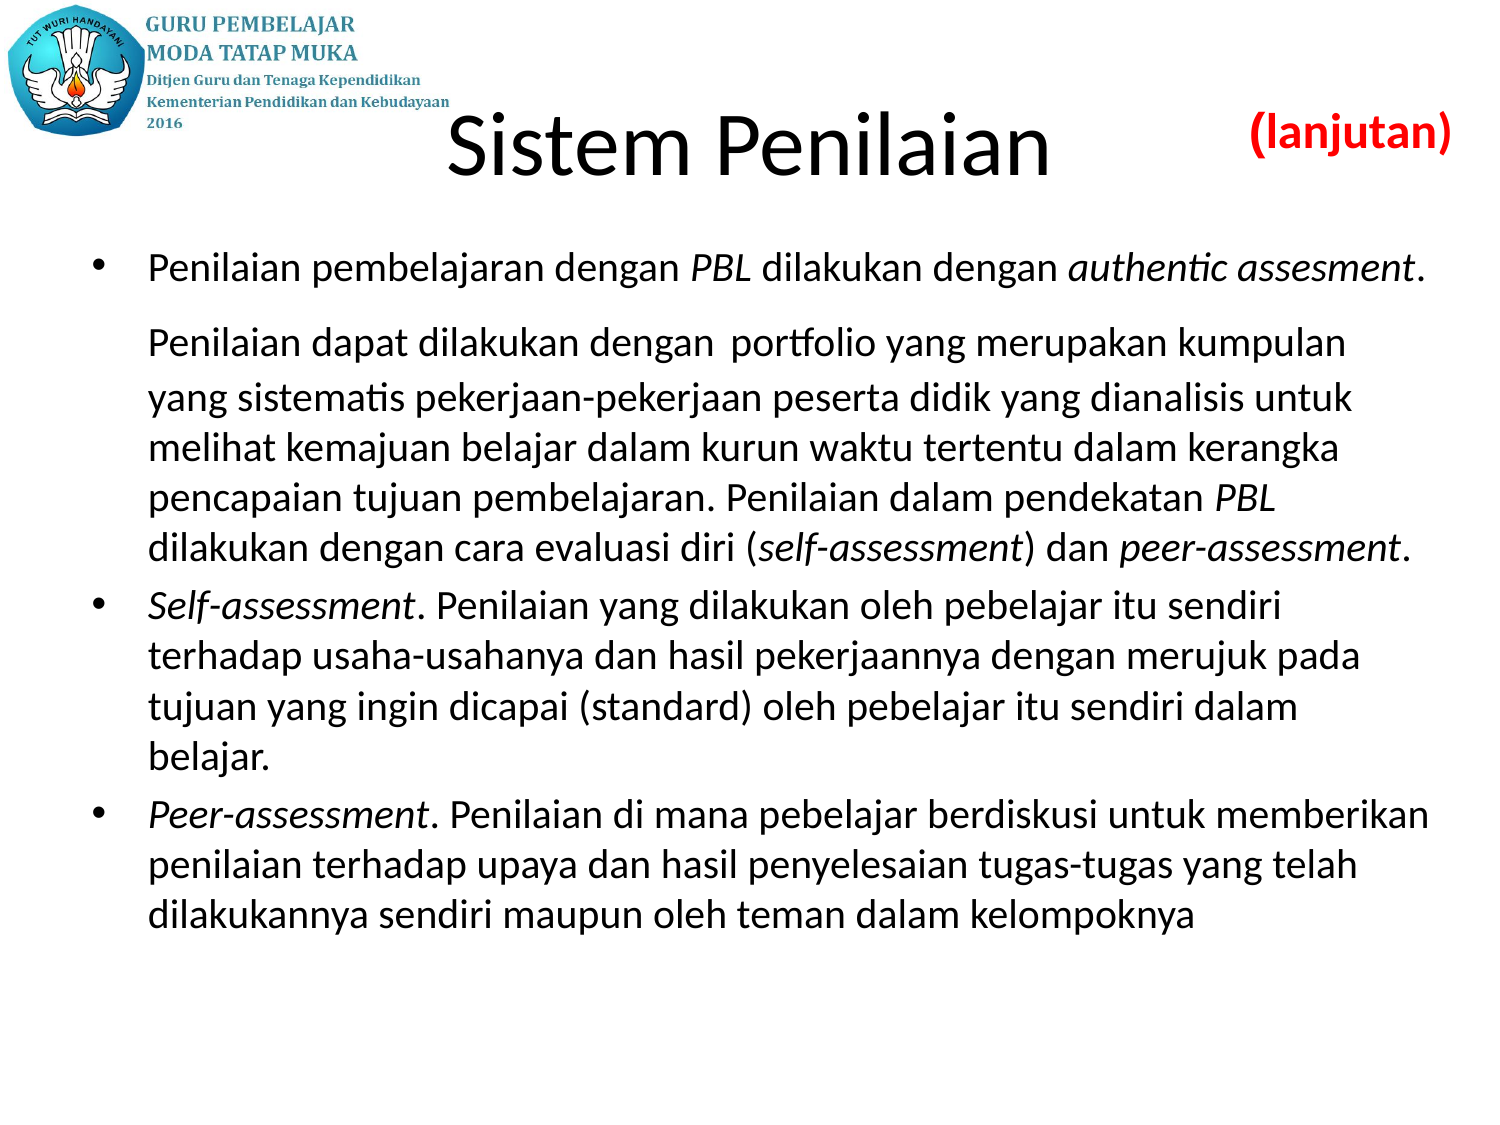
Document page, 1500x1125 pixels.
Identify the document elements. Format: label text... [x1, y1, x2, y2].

picture [4, 0, 455, 139]
title Sistem Penilaian [75, 45, 1425, 233]
list Penilaian pembelajaran dengan PBL dilakukan dengan authentic assesment. Penilaian dapat dilakukan dengan portfolio yang merupakan kumpulan yang sistematis pekerjaan-pekerjaan peserta didik yang dianalisis untuk melihat kemajuan belajar dalam kurun waktu tertentu dalam kerangka pencapaian tujuan pembelajaran. Penilaian dalam pendekatan PBL dilakukan dengan cara evaluasi diri (self-assessment) dan peer-assessment. Self-assessment. Penilaian yang dilakukan oleh pebelajar itu sendiri terhadap usaha-usahanya dan hasil pekerjaannya dengan merujuk pada tujuan yang ingin dicapai (standard) oleh pebelajar itu sendiri dalam belajar. Peer-assessment. Penilaian di mana pebelajar berdiskusi untuk memberikan penilaian terhadap upaya dan hasil penyelesaian tugas-tugas yang telah dilakukannya sendiri maupun oleh teman dalam kelompoknya [76, 231, 1447, 1005]
